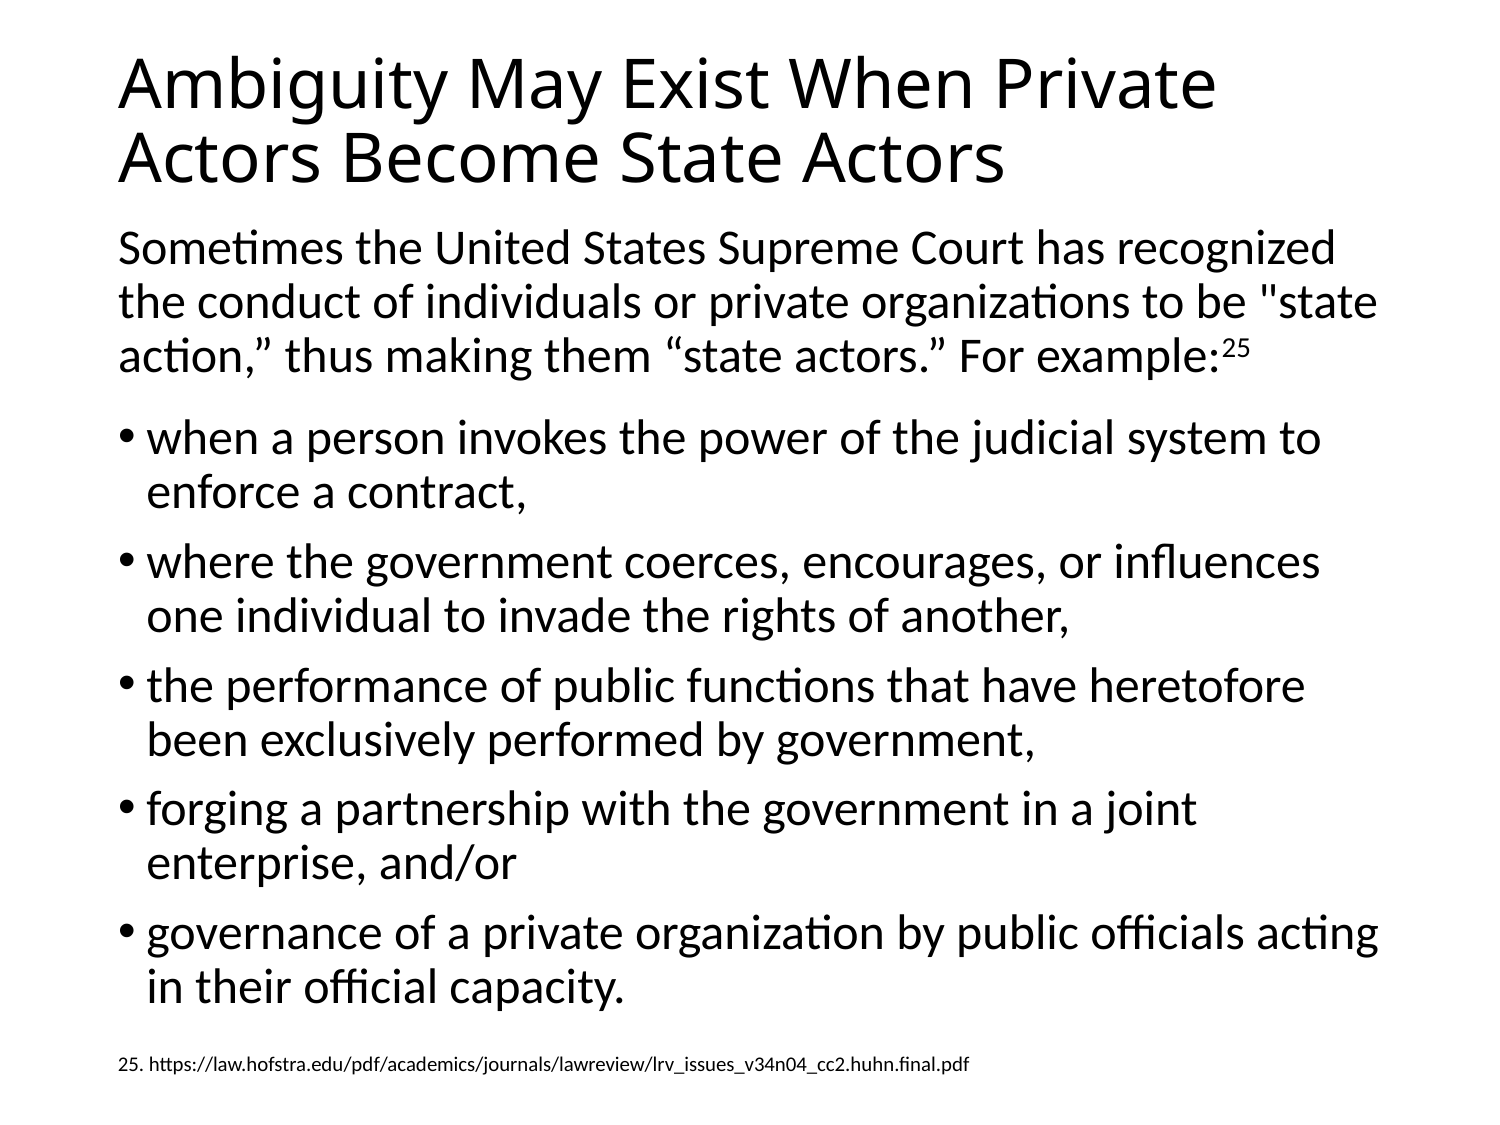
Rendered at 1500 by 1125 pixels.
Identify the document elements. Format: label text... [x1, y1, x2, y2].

title Ambiguity May Exist When Private Actors Become State Actors [102, 14, 1398, 213]
text_box 25. https://law.hofstra.edu/pdf/academics/journals/lawreview/lrv_issues_v34n04_cc2.huhn.final.pdf [103, 1043, 1357, 1084]
list Sometimes the United States Supreme Court has recognized the conduct of individuals or private organizations to be "state action,” thus making them “state actors.” For example:25 when a person invokes the power of the judicial system to enforce a contract, where the government coerces, encourages, or influences one individual to invade the rights of another, the performance of public functions that have heretofore been exclusively performed by government, forging a partnership with the government in a joint enterprise, and/or governance of a private organization by public officials acting in their official capacity. [102, 213, 1398, 866]
